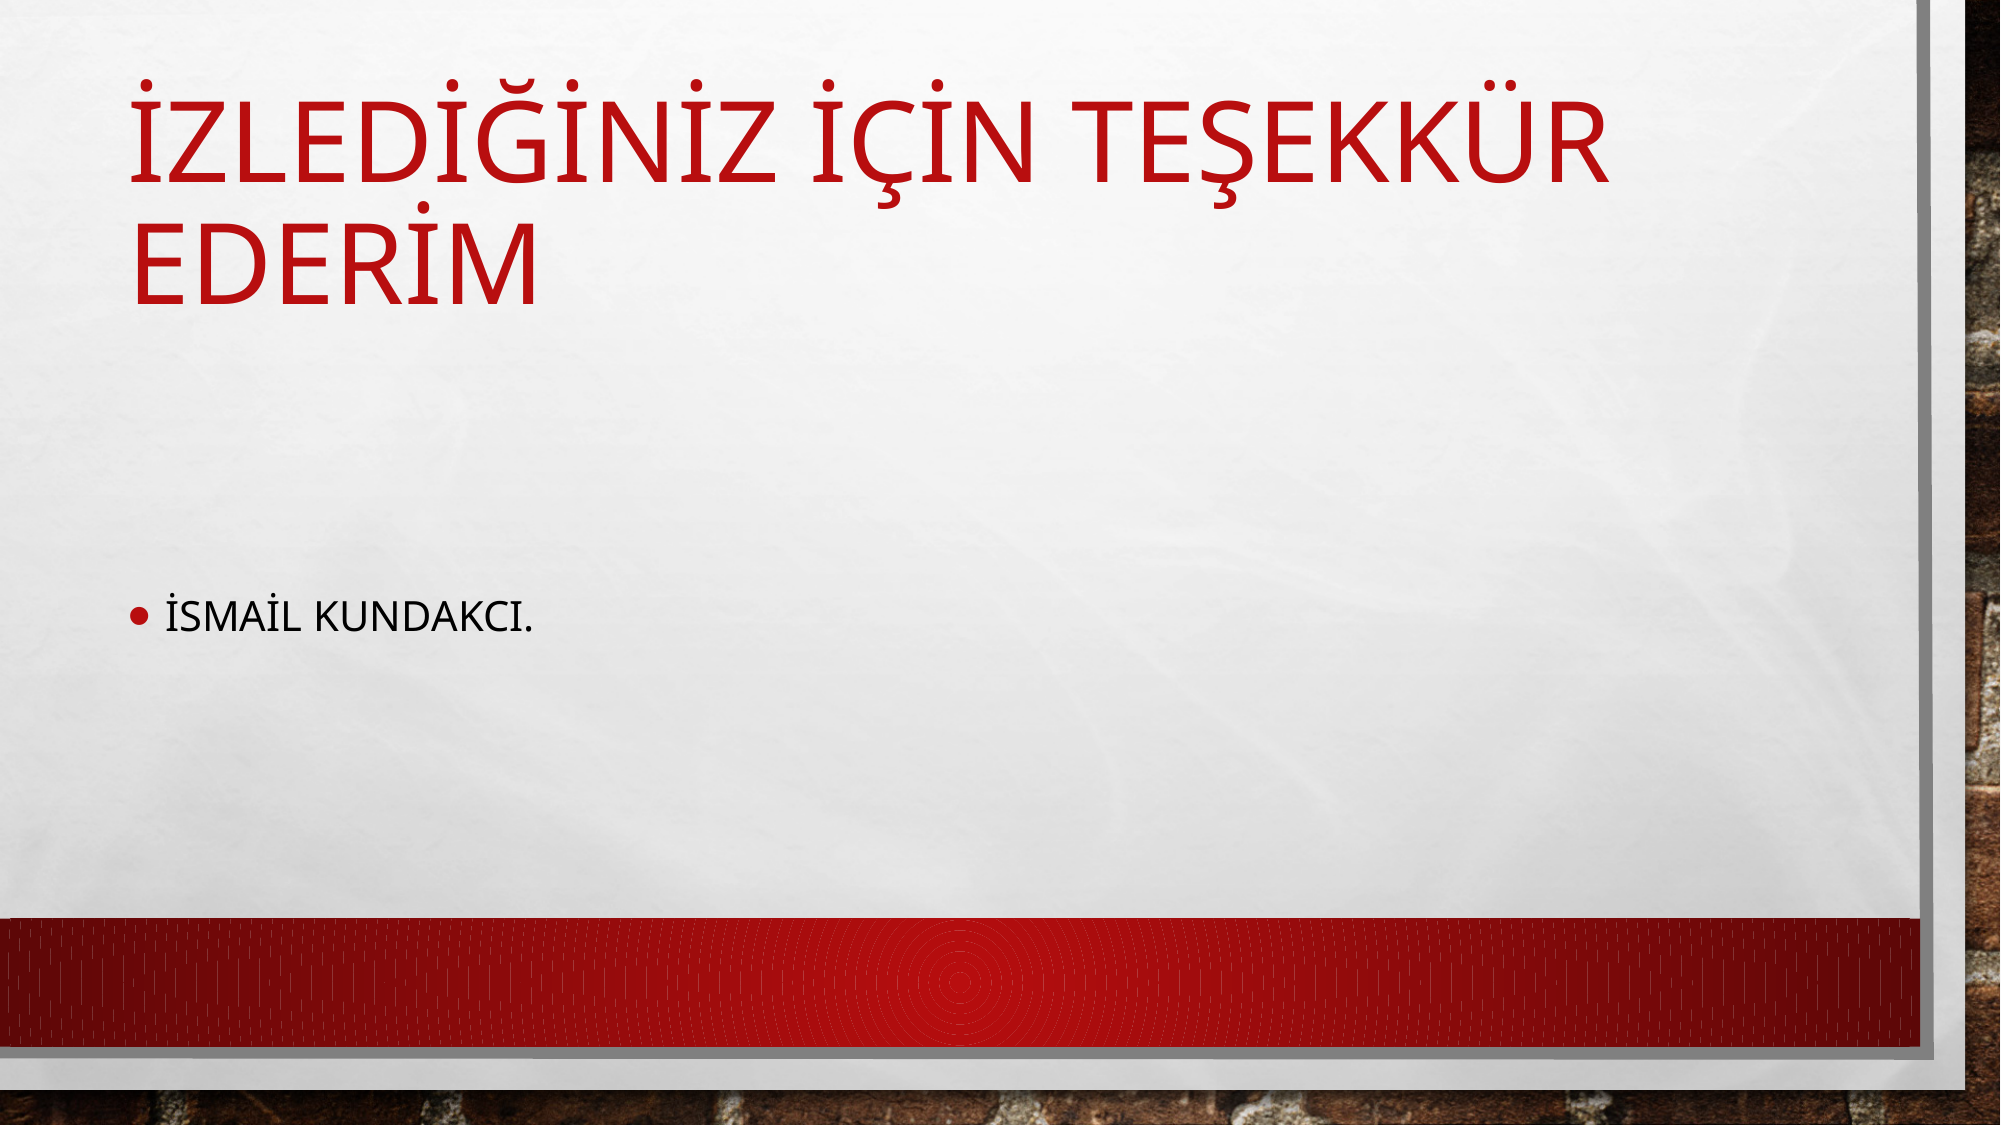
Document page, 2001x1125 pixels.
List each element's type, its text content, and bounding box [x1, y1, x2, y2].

title İzlediğiniz için teşekkür ederim [112, 112, 1818, 302]
picture [0, 0, 2000, 1125]
list İsmail kundakcı. [112, 338, 1818, 882]
